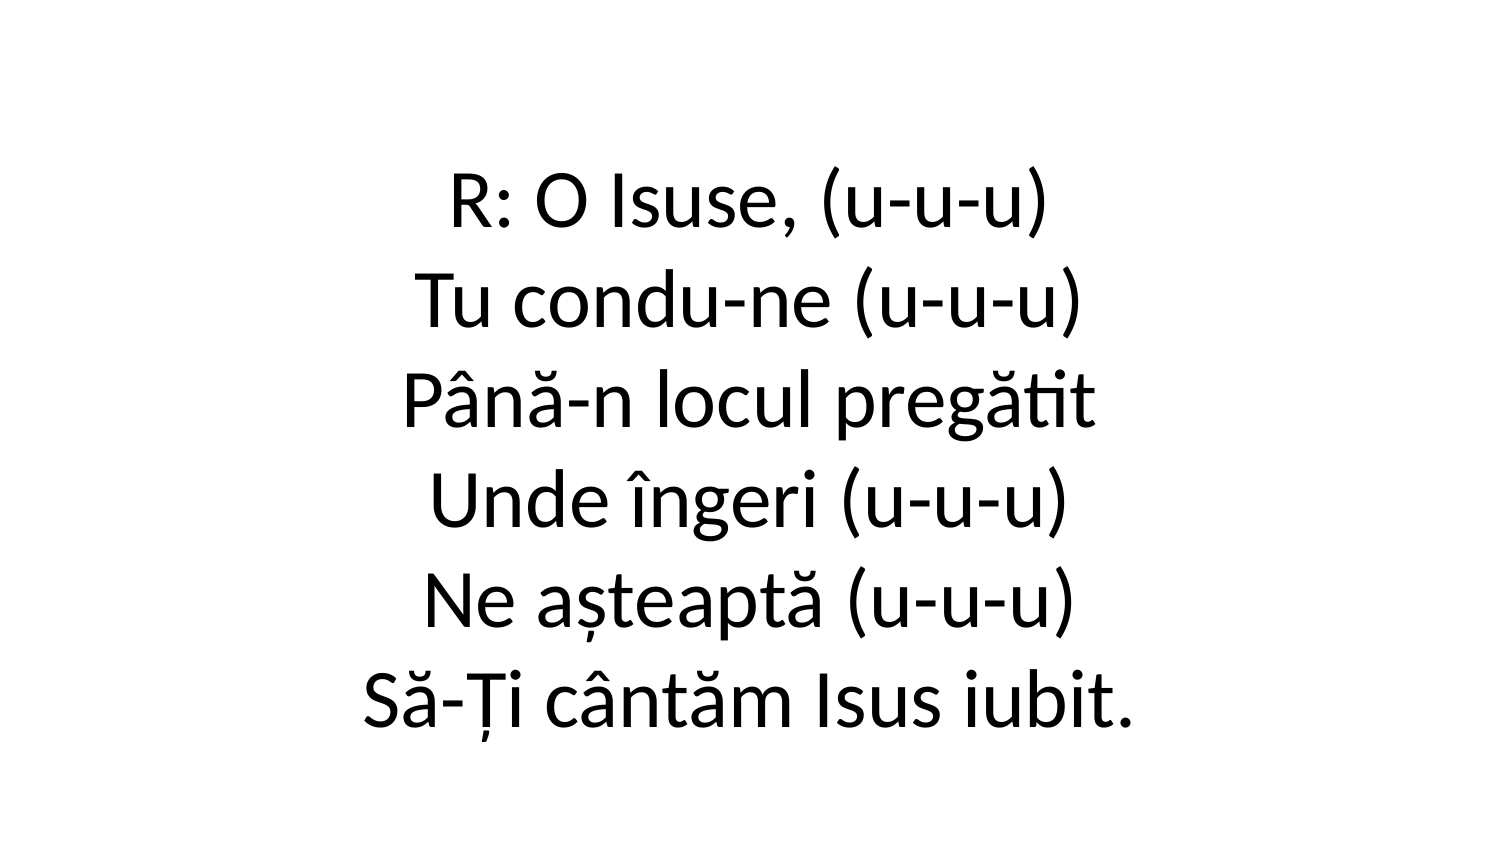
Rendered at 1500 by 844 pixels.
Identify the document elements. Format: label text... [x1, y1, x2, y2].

text_box R: O Isuse, (u-u-u) Tu condu-ne (u-u-u) Până-n locul pregătit Unde îngeri (u-u-u) Ne așteaptă (u-u-u) Să-Ți cântăm Isus iubit. [347, 92, 1153, 752]
